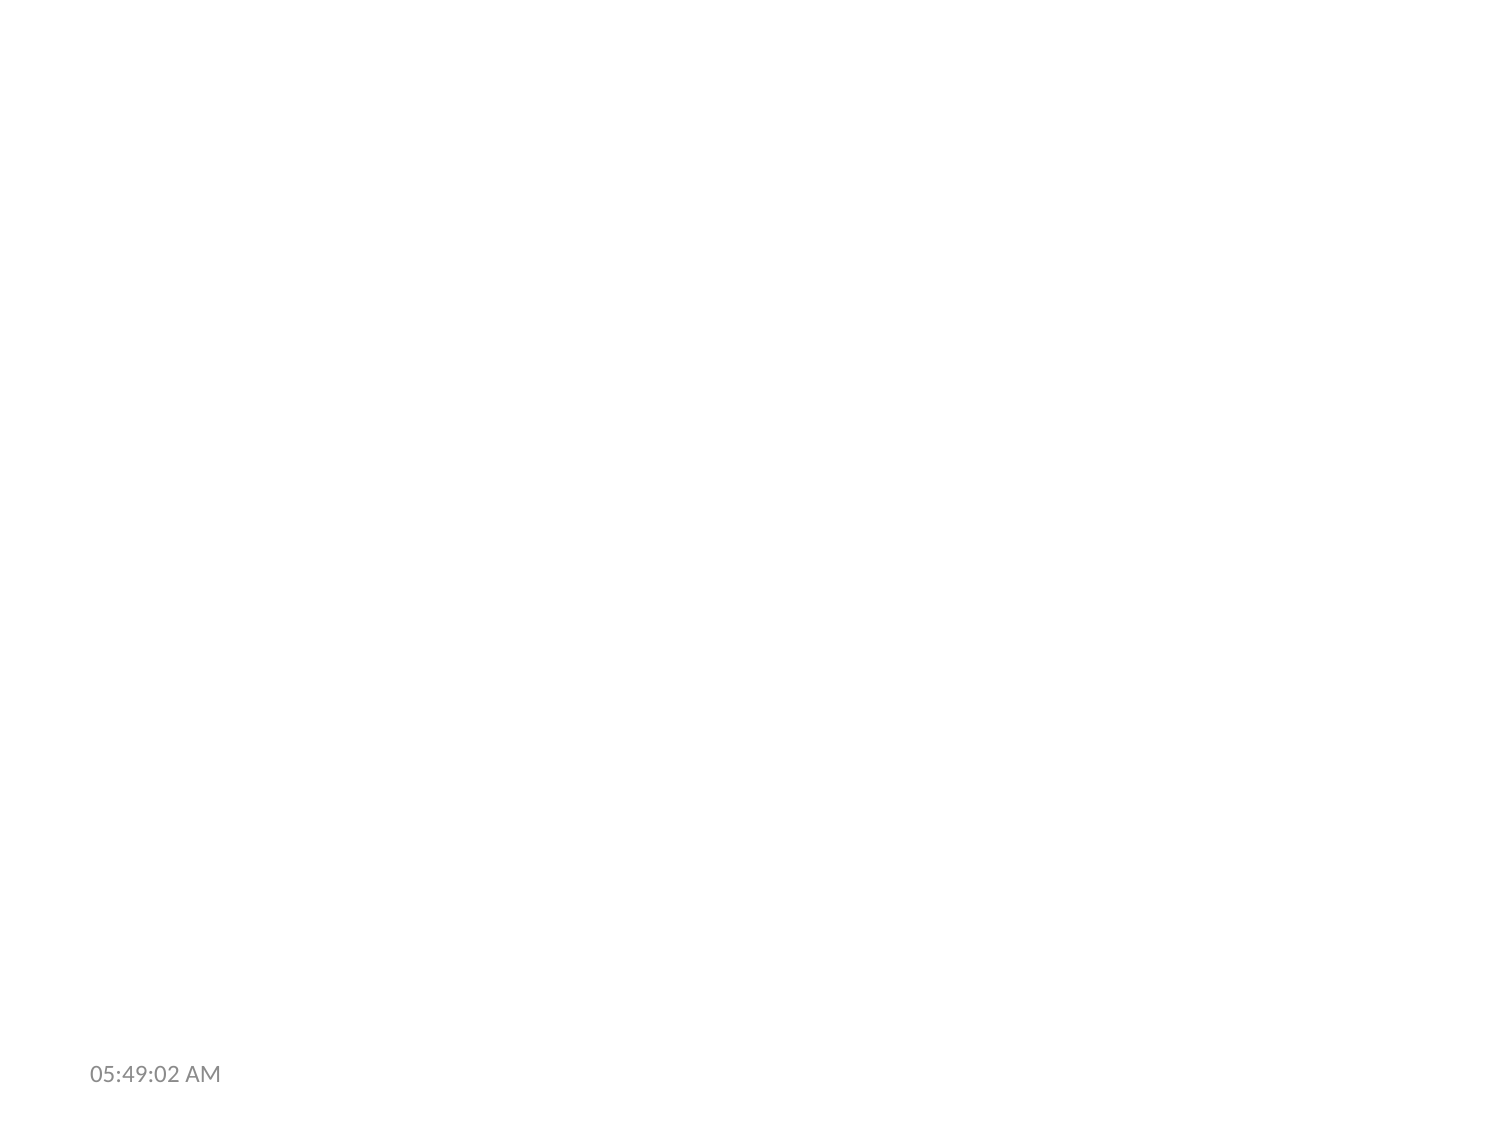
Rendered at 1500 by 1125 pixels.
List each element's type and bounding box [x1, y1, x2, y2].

slide_number [75, 1042, 425, 1103]
